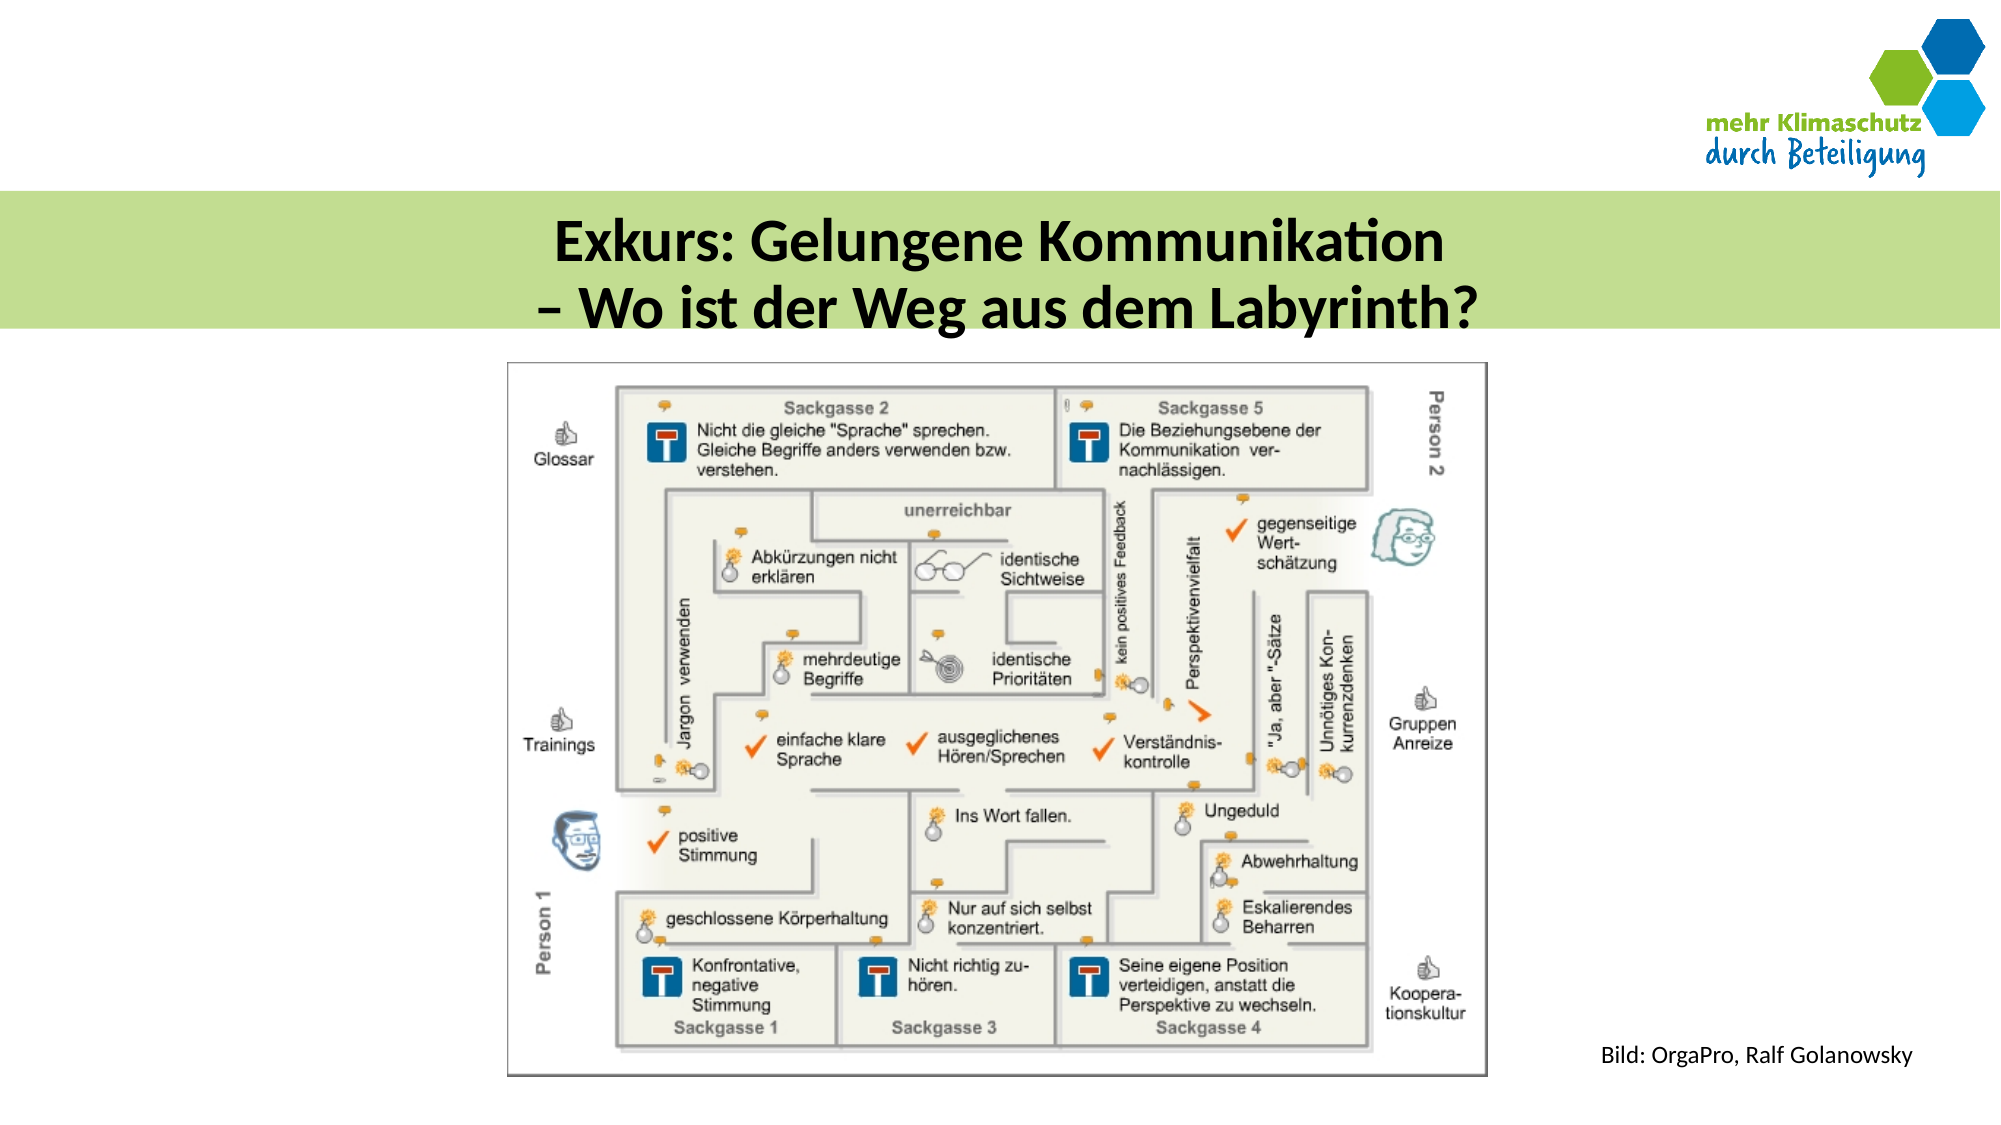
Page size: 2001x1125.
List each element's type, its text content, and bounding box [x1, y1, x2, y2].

text_box Bild: OrgaPro, Ralf Golanowsky [1586, 1031, 1929, 1077]
picture [507, 362, 1488, 1078]
title Exkurs: Gelungene Kommunikation – Wo ist der Weg aus dem Labyrinth? [257, 200, 1758, 349]
picture [1694, 9, 1998, 187]
